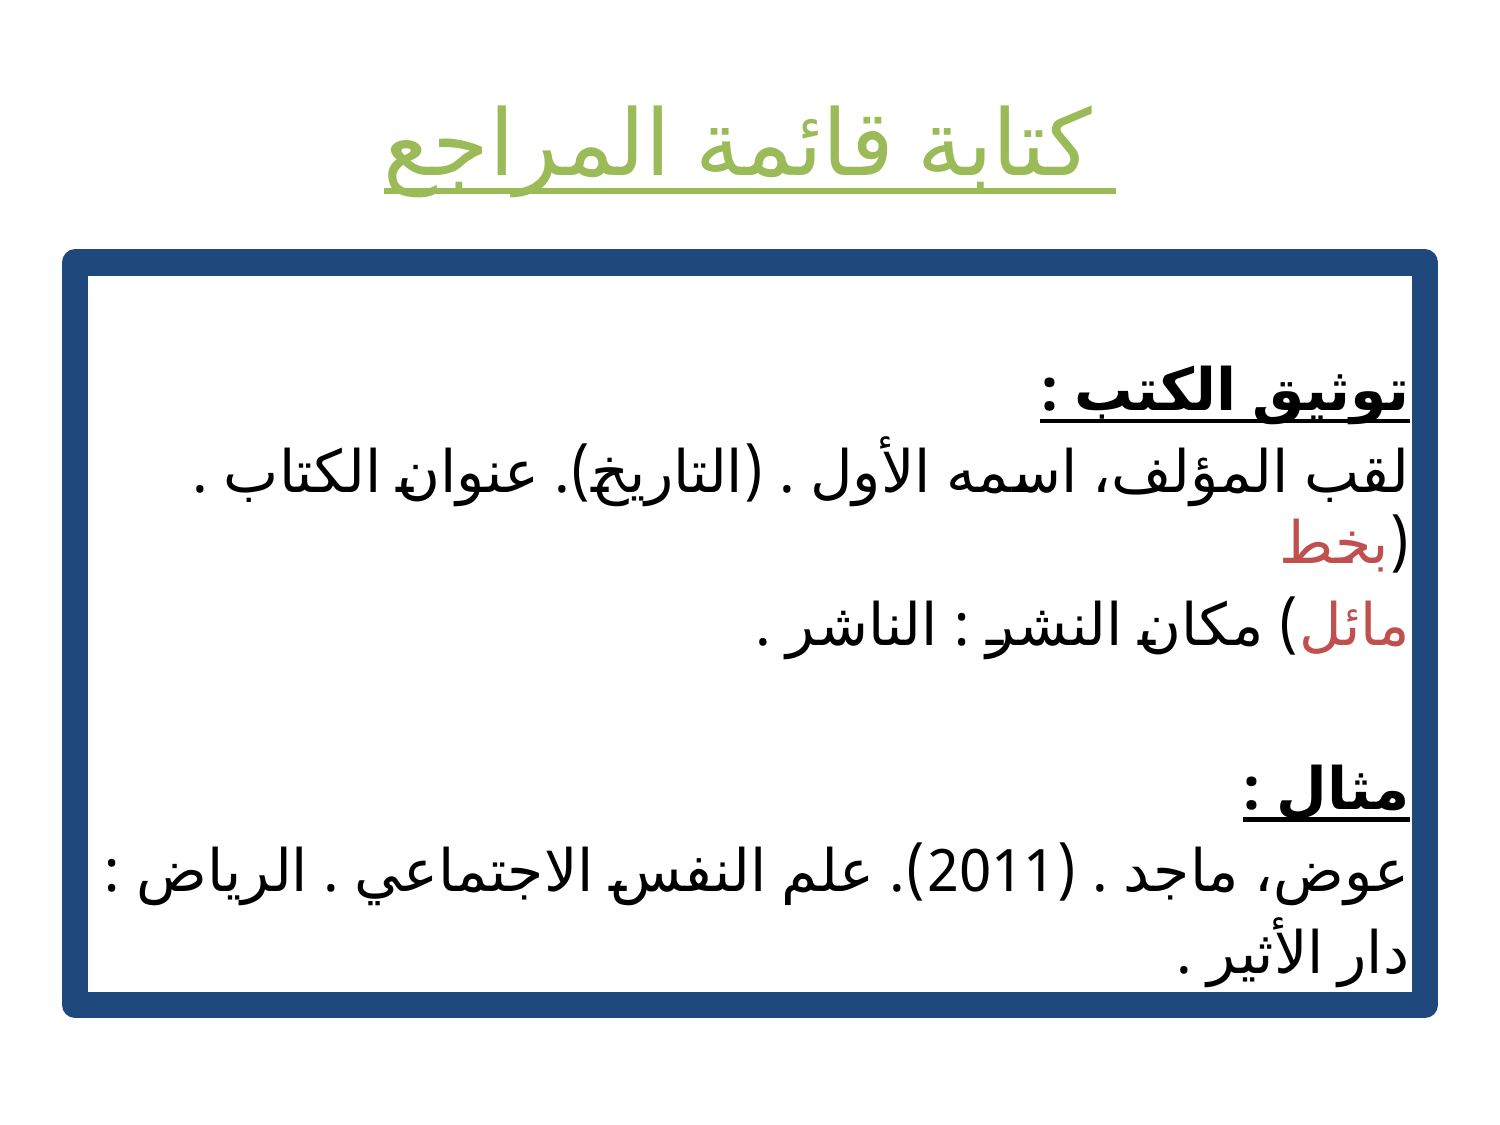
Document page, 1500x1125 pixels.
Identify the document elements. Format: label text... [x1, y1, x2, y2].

list توثيق الكتب : لقب المؤلف، اسمه الأول . (التاريخ). عنوان الكتاب . (بخط مائل) مكان النشر : الناشر . مثال : عوض، ماجد . (2011). علم النفس الاجتماعي . الرياض : دار الأثير . [75, 262, 1425, 1005]
title كتابة قائمة المراجع [75, 45, 1425, 233]
